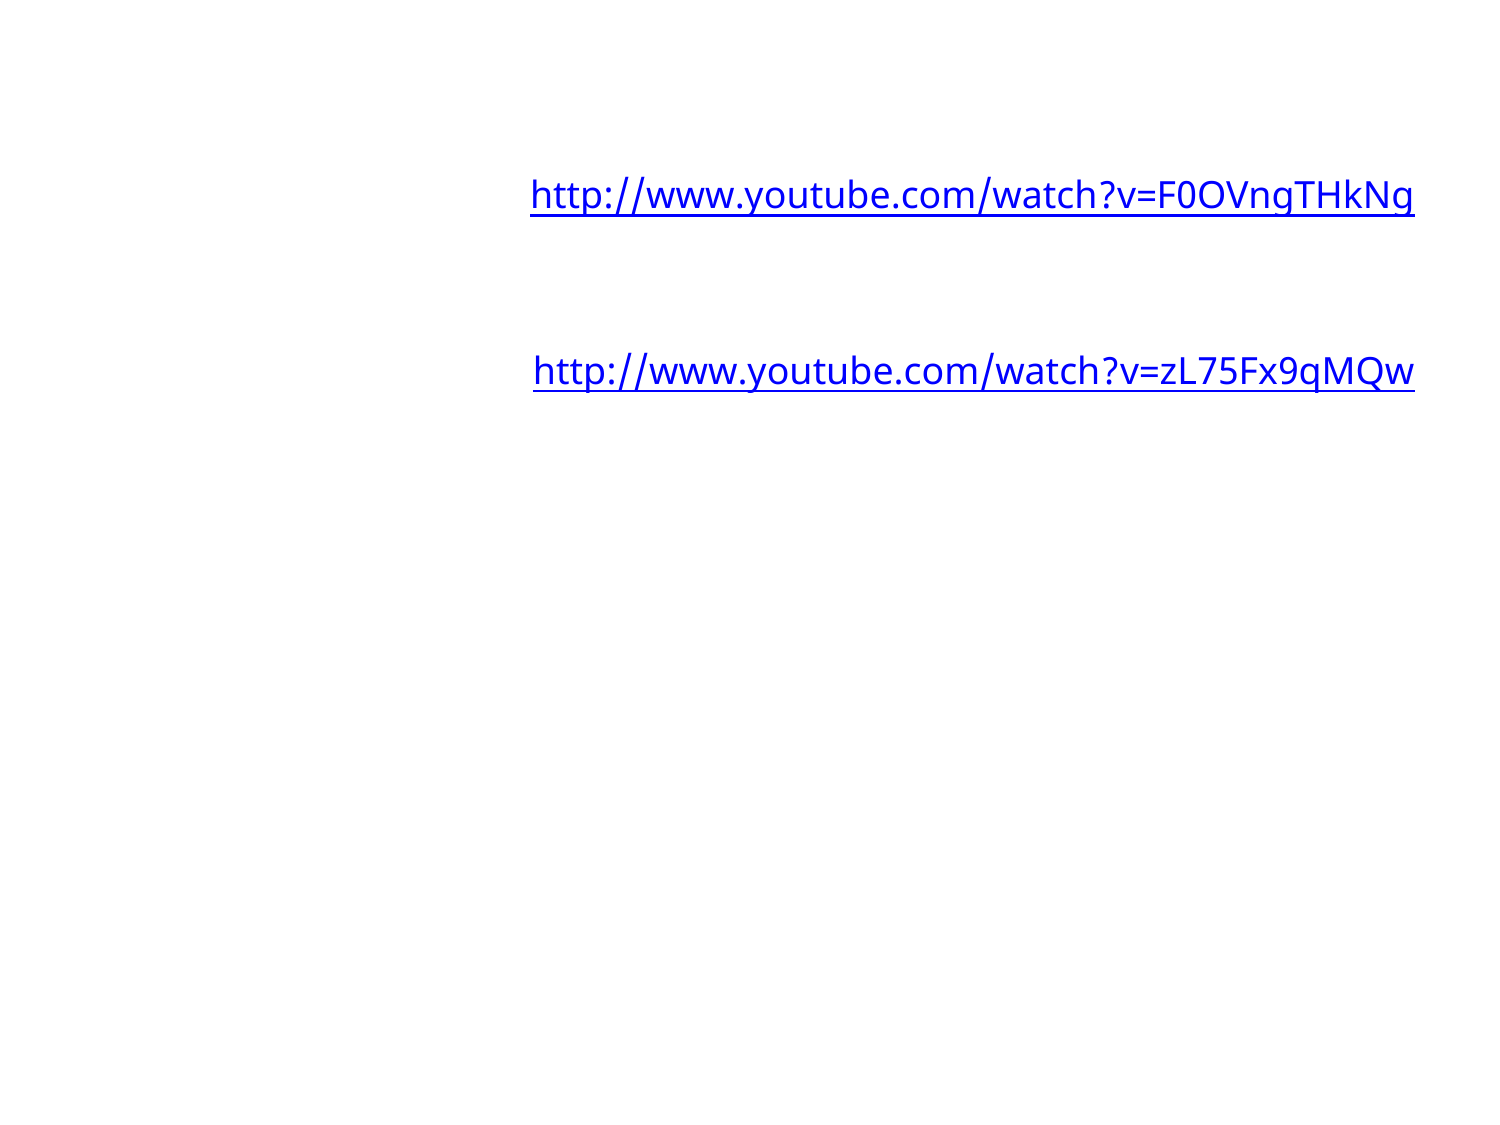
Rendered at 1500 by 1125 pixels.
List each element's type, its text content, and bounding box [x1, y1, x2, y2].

text_box http://www.youtube.com/watch?v=F0OVngTHkNg [468, 163, 1430, 273]
text_box http://www.youtube.com/watch?v=zL75Fx9qMQw [339, 339, 1430, 449]
